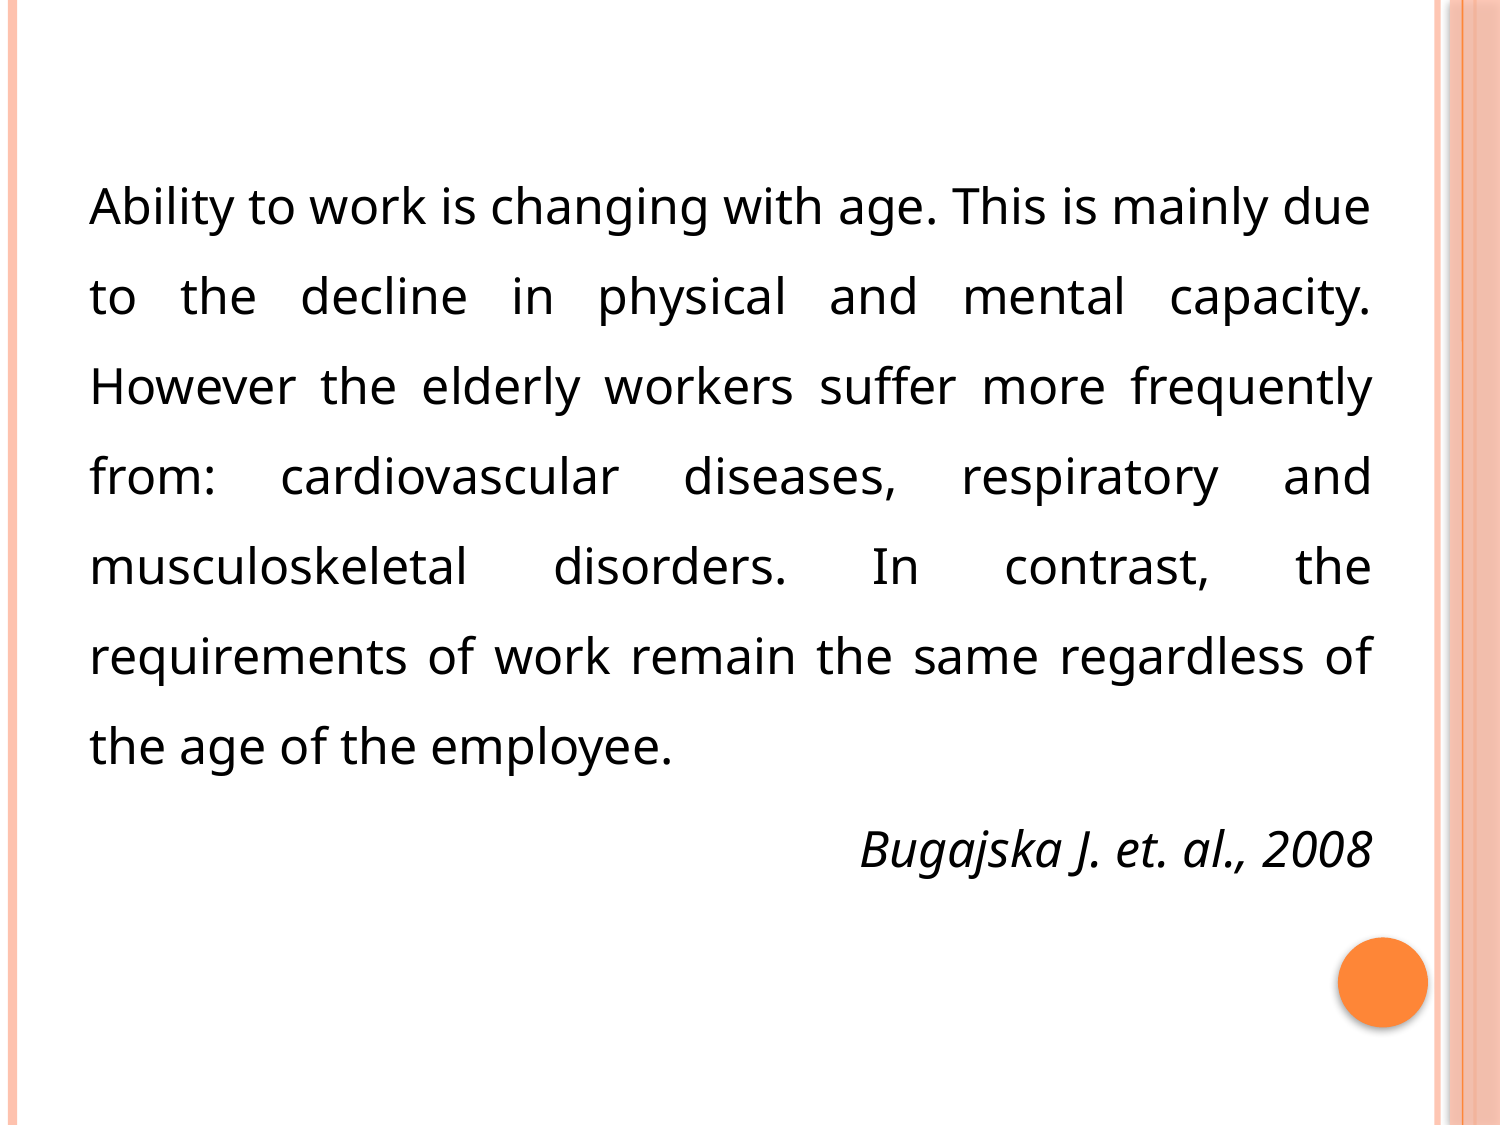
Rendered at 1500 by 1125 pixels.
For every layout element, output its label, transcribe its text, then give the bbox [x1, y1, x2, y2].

list Ability to work is changing with age. This is mainly due to the decline in physical and mental capacity. However the elderly workers suffer more frequently from: cardiovascular diseases, respiratory and musculoskeletal disorders. In contrast, the requirements of work remain the same regardless of the age of the employee. Bugajska J. et. al., 2008 [75, 137, 1388, 941]
